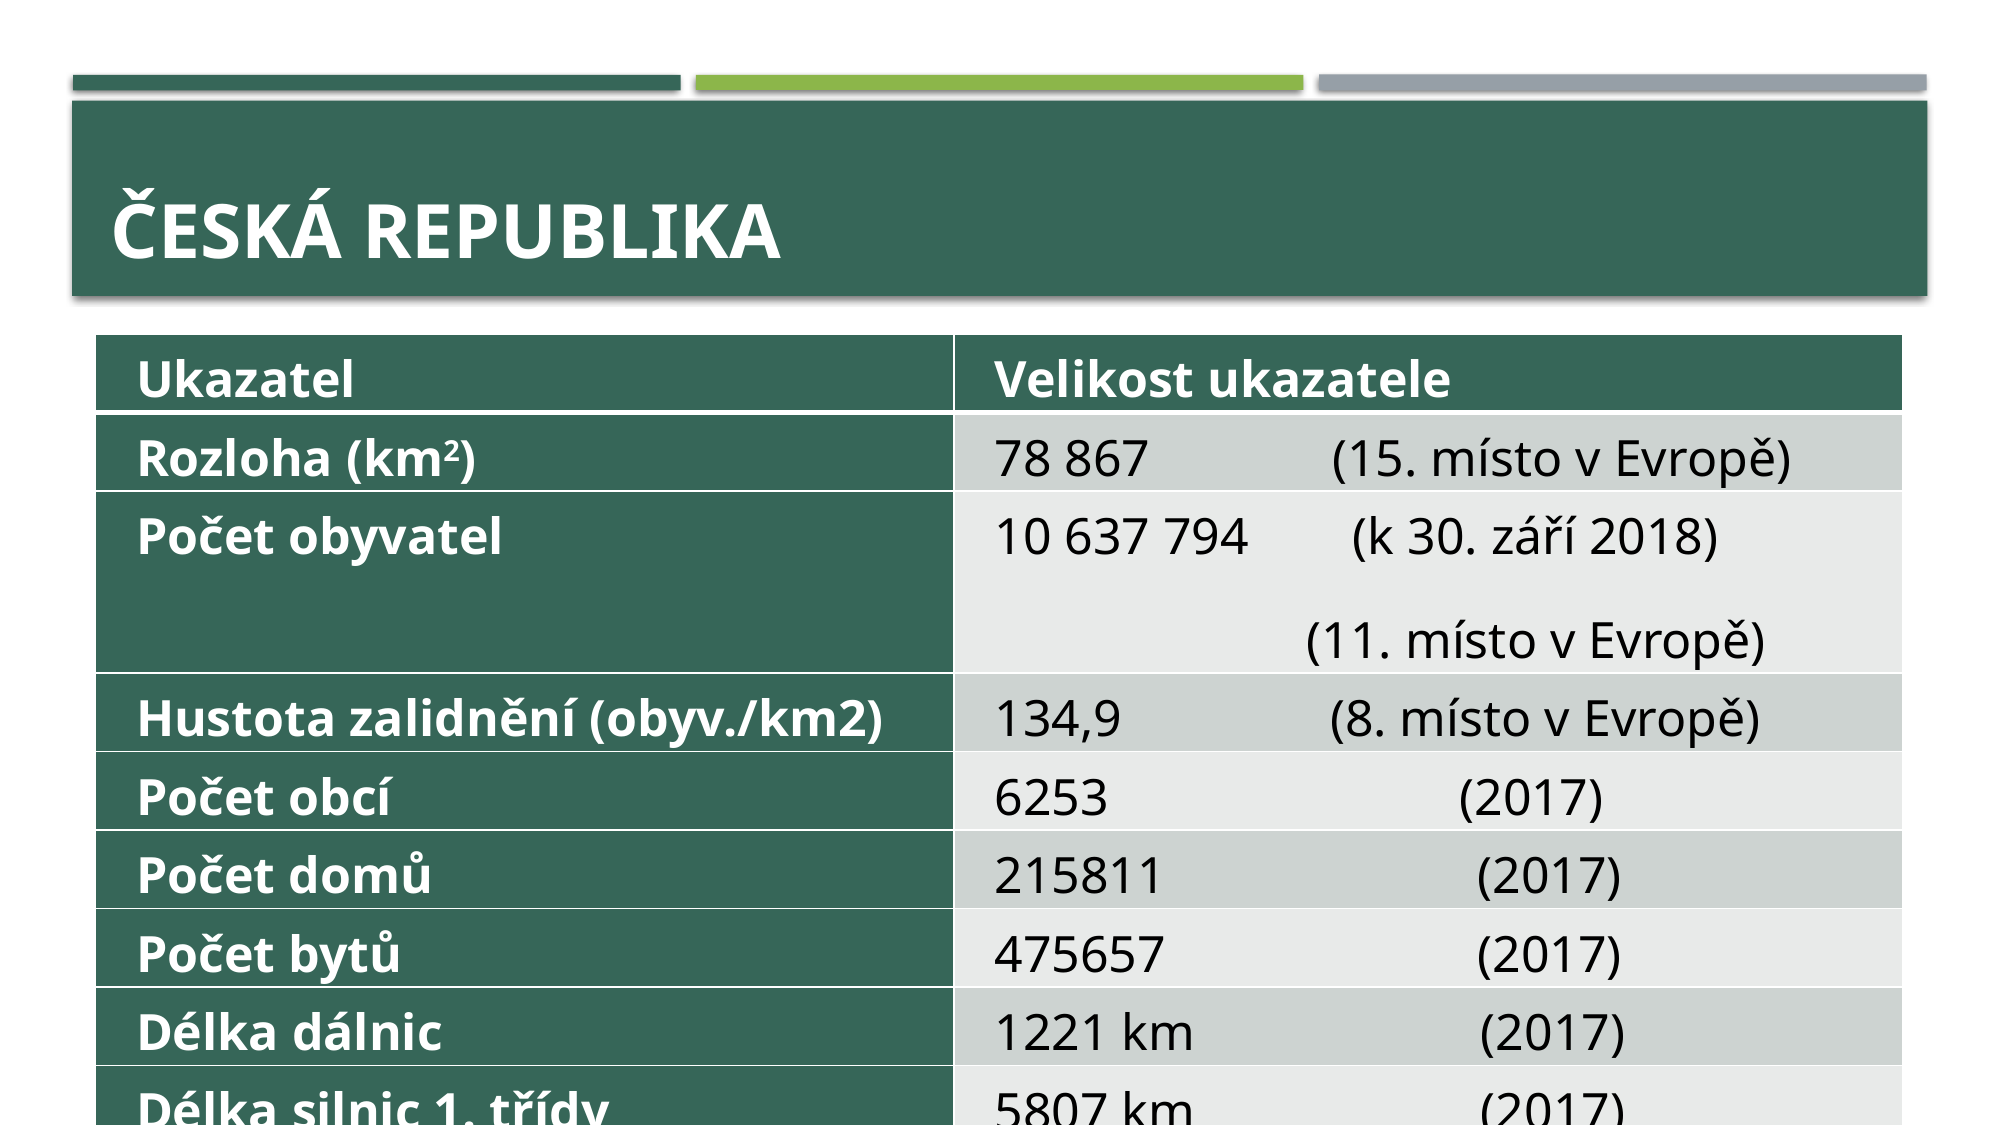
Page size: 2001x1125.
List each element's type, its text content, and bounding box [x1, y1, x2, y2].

table_cell Rozloha (km2) [96, 415, 953, 490]
table_cell 475657 (2017) [955, 909, 1902, 986]
table_cell Počet obcí [96, 752, 953, 829]
table_cell 215811 (2017) [955, 831, 1902, 908]
slide_number 3 [1732, 977, 1905, 1037]
table_cell 6253 (2017) [955, 752, 1902, 829]
table_cell Délka dálnic [96, 988, 953, 1065]
title Česká republika [95, 115, 1905, 282]
table_cell 78 867 (15. místo v Evropě) [955, 415, 1902, 490]
table_cell 10 637 794 (k 30. září 2018) (11. místo v Evropě) [955, 492, 1902, 672]
table_cell 5807 km (2017) [955, 1066, 1902, 1125]
table_cell Počet bytů [96, 909, 953, 986]
table_cell 134,9 (8. místo v Evropě) [955, 674, 1902, 751]
table_header Ukazatel [96, 335, 953, 410]
table_cell Počet obyvatel [96, 492, 953, 672]
table_cell Počet domů [96, 831, 953, 908]
table_cell 1221 km (2017) [955, 988, 1902, 1065]
table_cell Hustota zalidnění (obyv./km2) [96, 674, 953, 751]
table_header Velikost ukazatele [955, 335, 1902, 410]
table_cell Délka silnic 1. třídy [96, 1066, 953, 1125]
